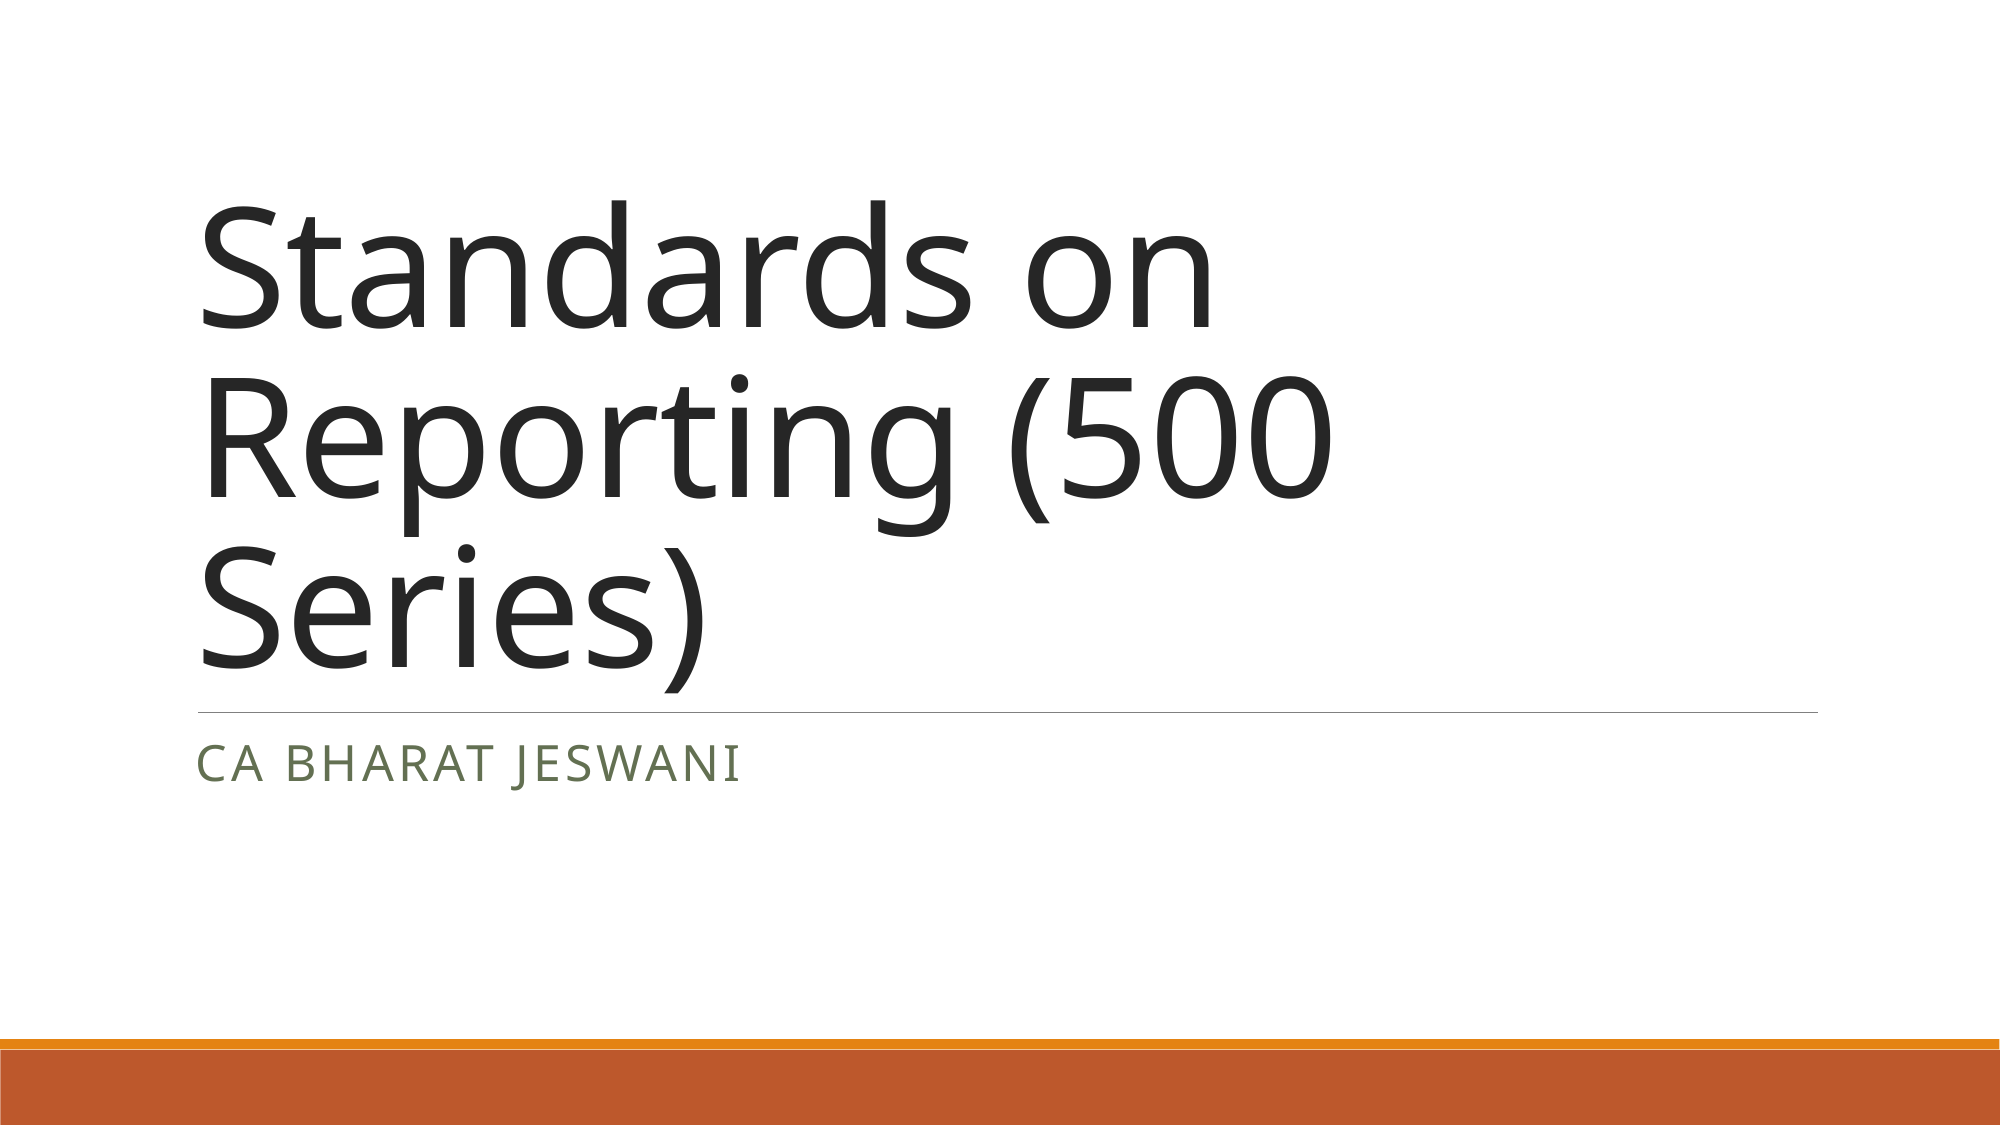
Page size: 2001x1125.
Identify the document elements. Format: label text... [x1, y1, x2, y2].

title Standards on Reporting (500 Series) [180, 124, 1830, 710]
subtitle CA Bharat Jeswani [180, 730, 1831, 919]
